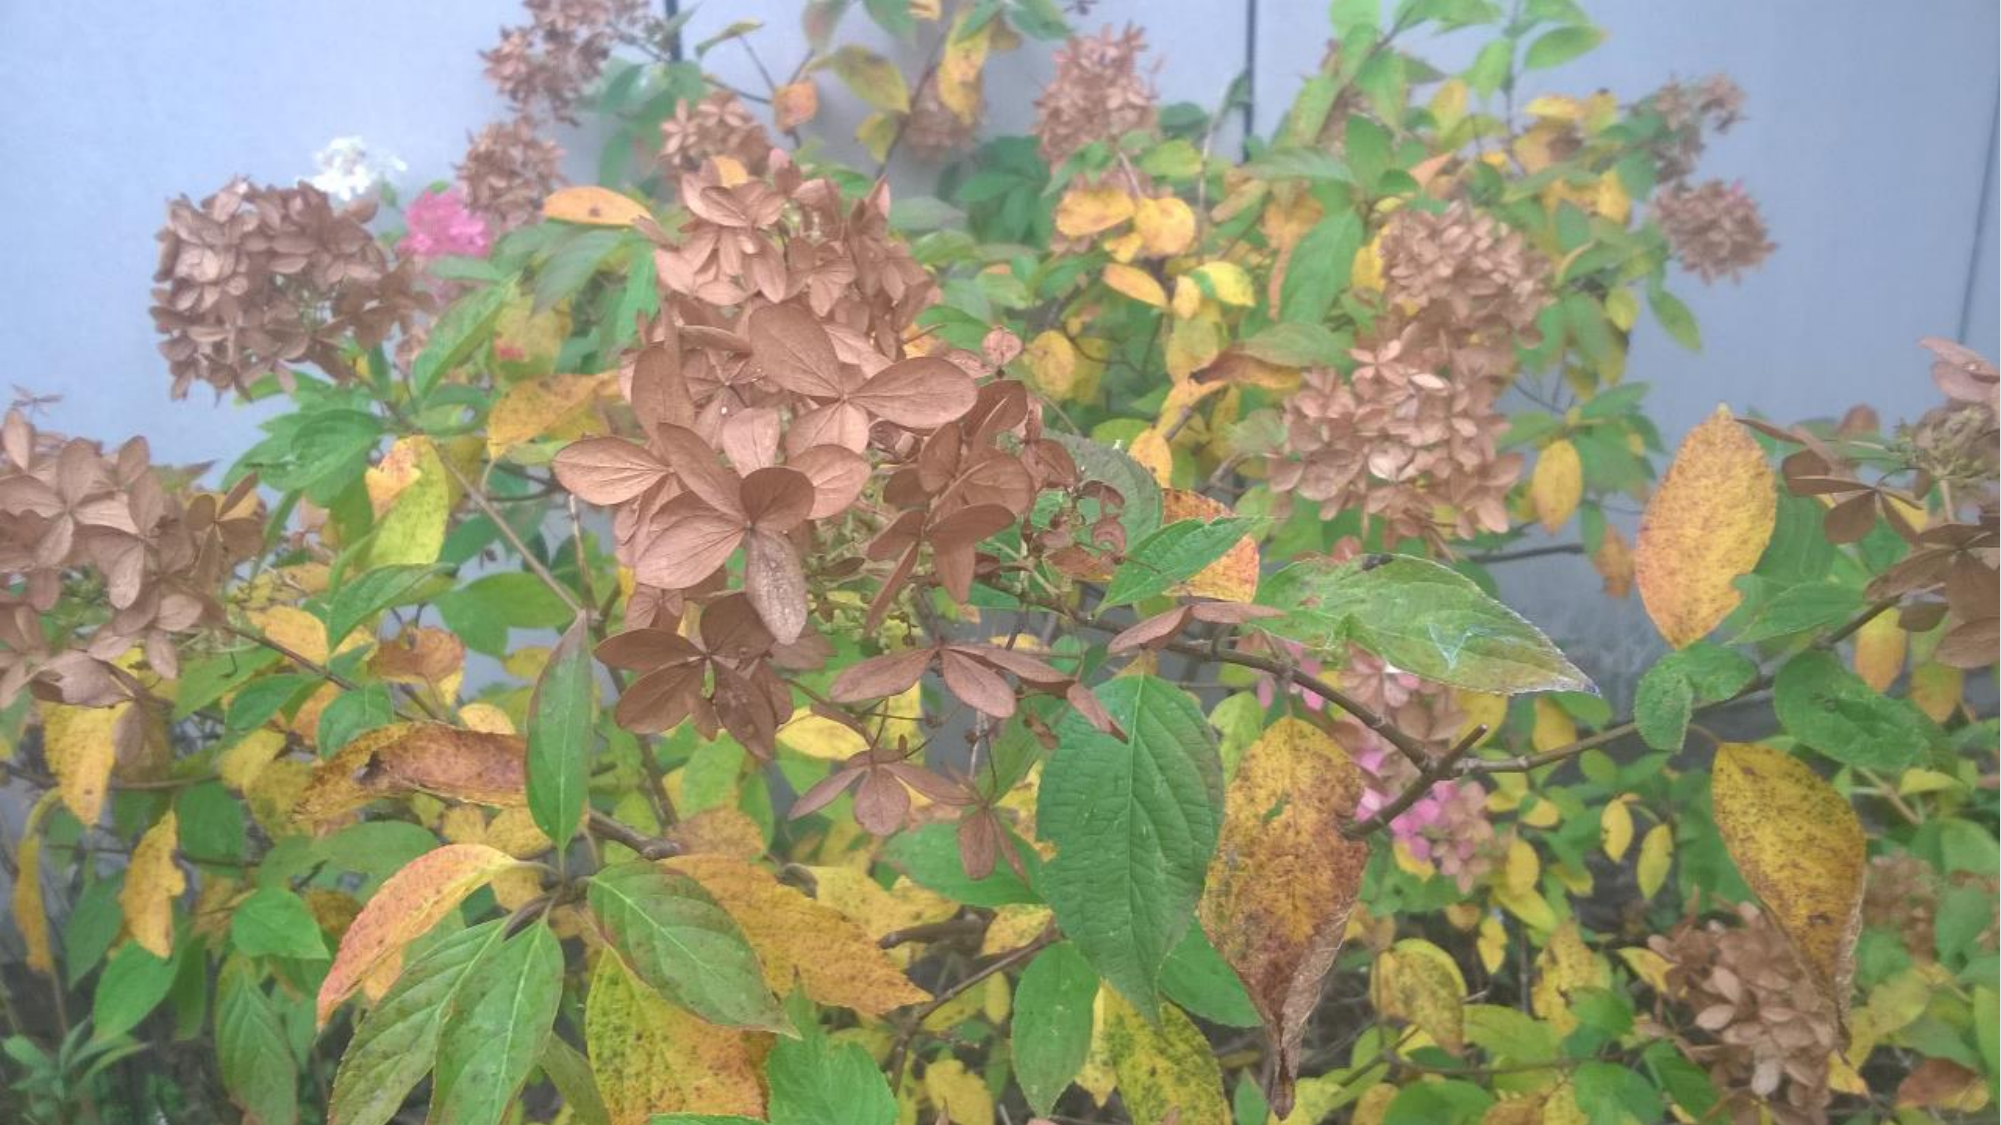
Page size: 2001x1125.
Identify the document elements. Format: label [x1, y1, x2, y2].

list [0, 0, 2000, 1125]
